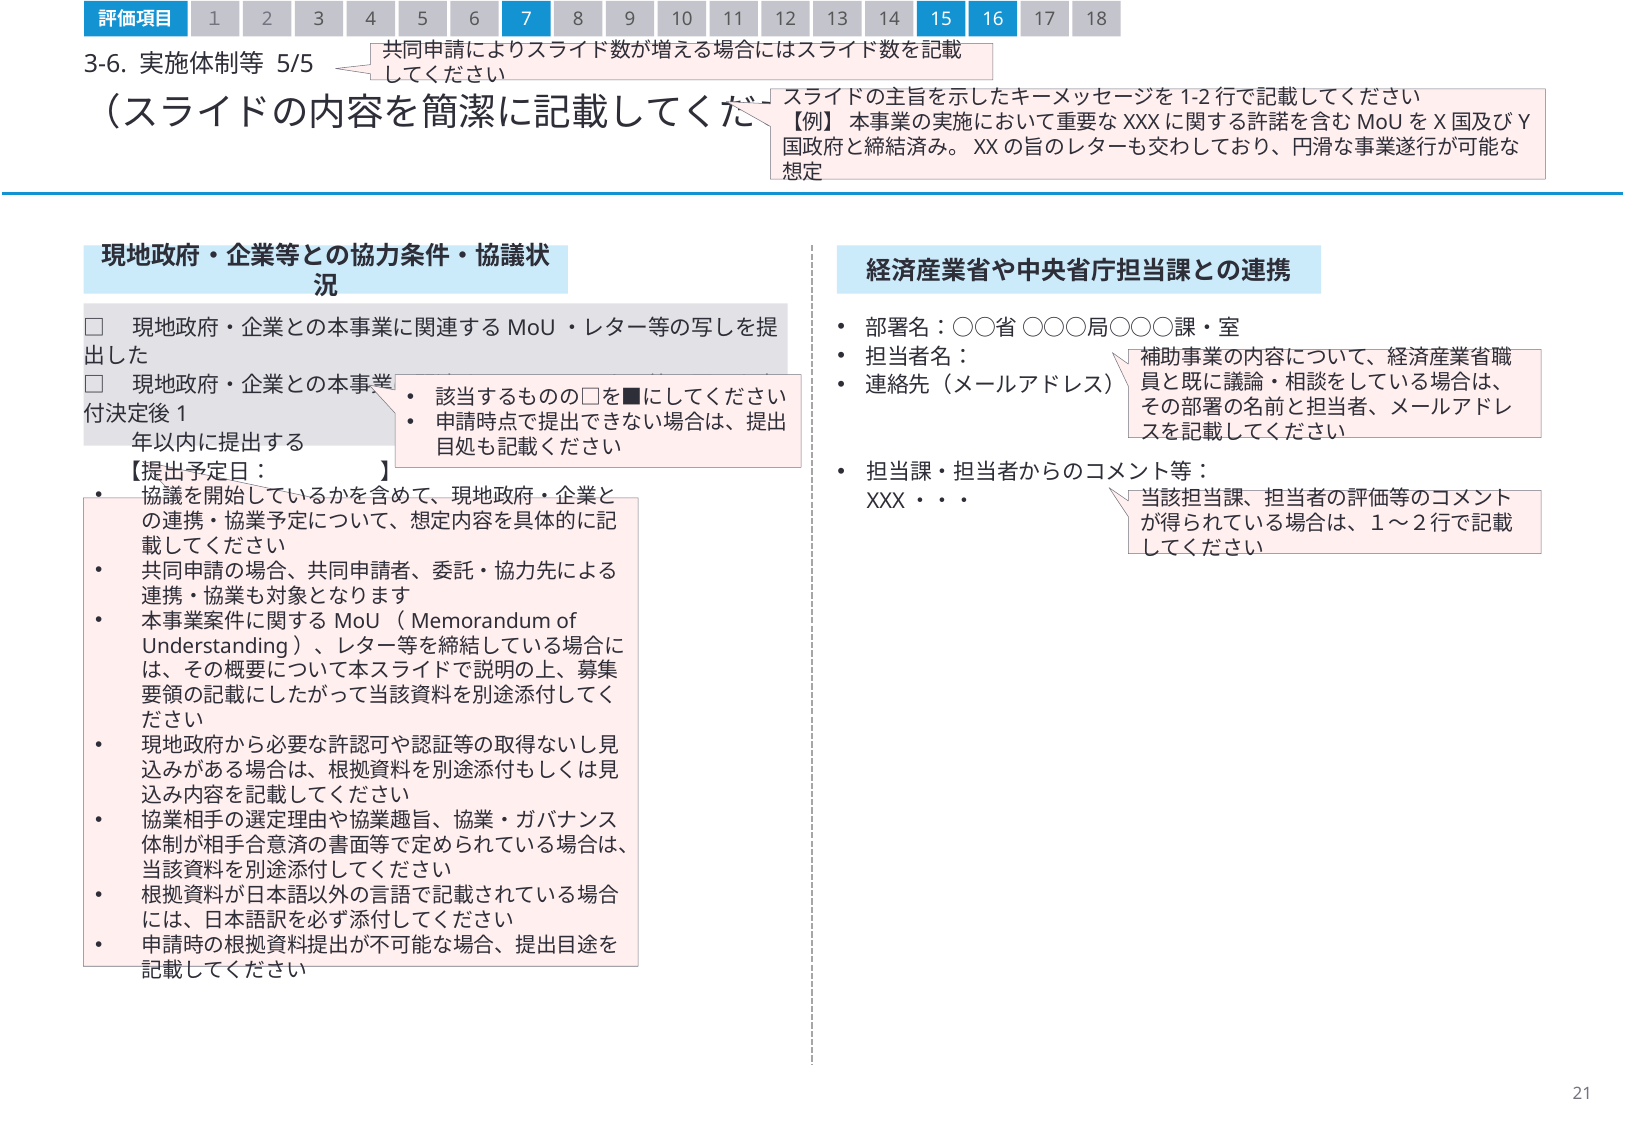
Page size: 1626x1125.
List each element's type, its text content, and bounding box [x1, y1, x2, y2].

text_box 経済産業省や中央省庁担当課との連携 [836, 244, 1322, 295]
text_box XXX [83, 446, 788, 1065]
text_box 補助事業の内容について、経済産業省職員と既に議論・相談をしている場合は、その部署の名前と担当者、メールアドレスを記載してください [1111, 348, 1543, 439]
list 3-6. 実施体制等 5/5 [84, 40, 1543, 82]
list （スライドの内容を簡潔に記載してください） [84, 83, 1543, 183]
text_box 協議を開始しているかを含めて、現地政府・企業との連携・協業予定について、想定内容を具体的に記載してください 共同申請の場合、共同申請者、委託・協力先による連携・協業も対象となります 本事業案件に関するMoU（Memorandum of Understanding）、レター等を締結している場合には、その概要について本スライドで説明の上、募集要領の記載にしたがって当該資料を別途添付してください 現地政府から必要な許認可や認証等の取得ないし見込みがある場合は、根拠資料を別途添付もしくは見込み内容を記載してください 協業相手の選定理由や協業趣旨、協業・ガバナンス体制が相手合意済の書面等で定められている場合は、当該資料を別途添付してください 根拠資料が日本語以外の言語で記載されている場合には、日本語訳を必ず添付してください 申請時の根拠資料提出が不可能な場合、提出目途を記載してください [82, 460, 640, 968]
text_box 共同申請によりスライド数が増える場合にはスライド数を記載してください [334, 42, 994, 81]
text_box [83, 0, 1122, 37]
text_box □ 現地政府・企業との本事業に関連するMoU・レター等の写しを提出した □ 現地政府・企業との本事業に関連するMoU・レター等の写しを交付決定後1 年以内に提出する 【提出予定日： 】 [83, 303, 788, 446]
text_box 該当するものの□を■にしてください 申請時点で提出できない場合は、提出目処も記載ください [368, 373, 802, 469]
text_box 部署名：○○省 ○○○局○○○課・室 担当者名： 連絡先（メールアドレス）： 担当課・担当者からのコメント等： XXX・・・ [837, 303, 1542, 528]
text_box スライドの主旨を示したキーメッセージを1-2行で記載してください 【例】 本事業の実施において重要なXXXに関する許諾を含むMoUをX国及びY国政府と締結済み。XXの旨のレターも交わしており、円滑な事業遂行が可能な想定 [725, 87, 1547, 180]
text_box 現地政府・企業等との協力条件・協議状況 [83, 244, 569, 295]
text_box 当該担当課、担当者の評価等のコメントが得られている場合は、１～２行で記載してください [1108, 486, 1543, 555]
